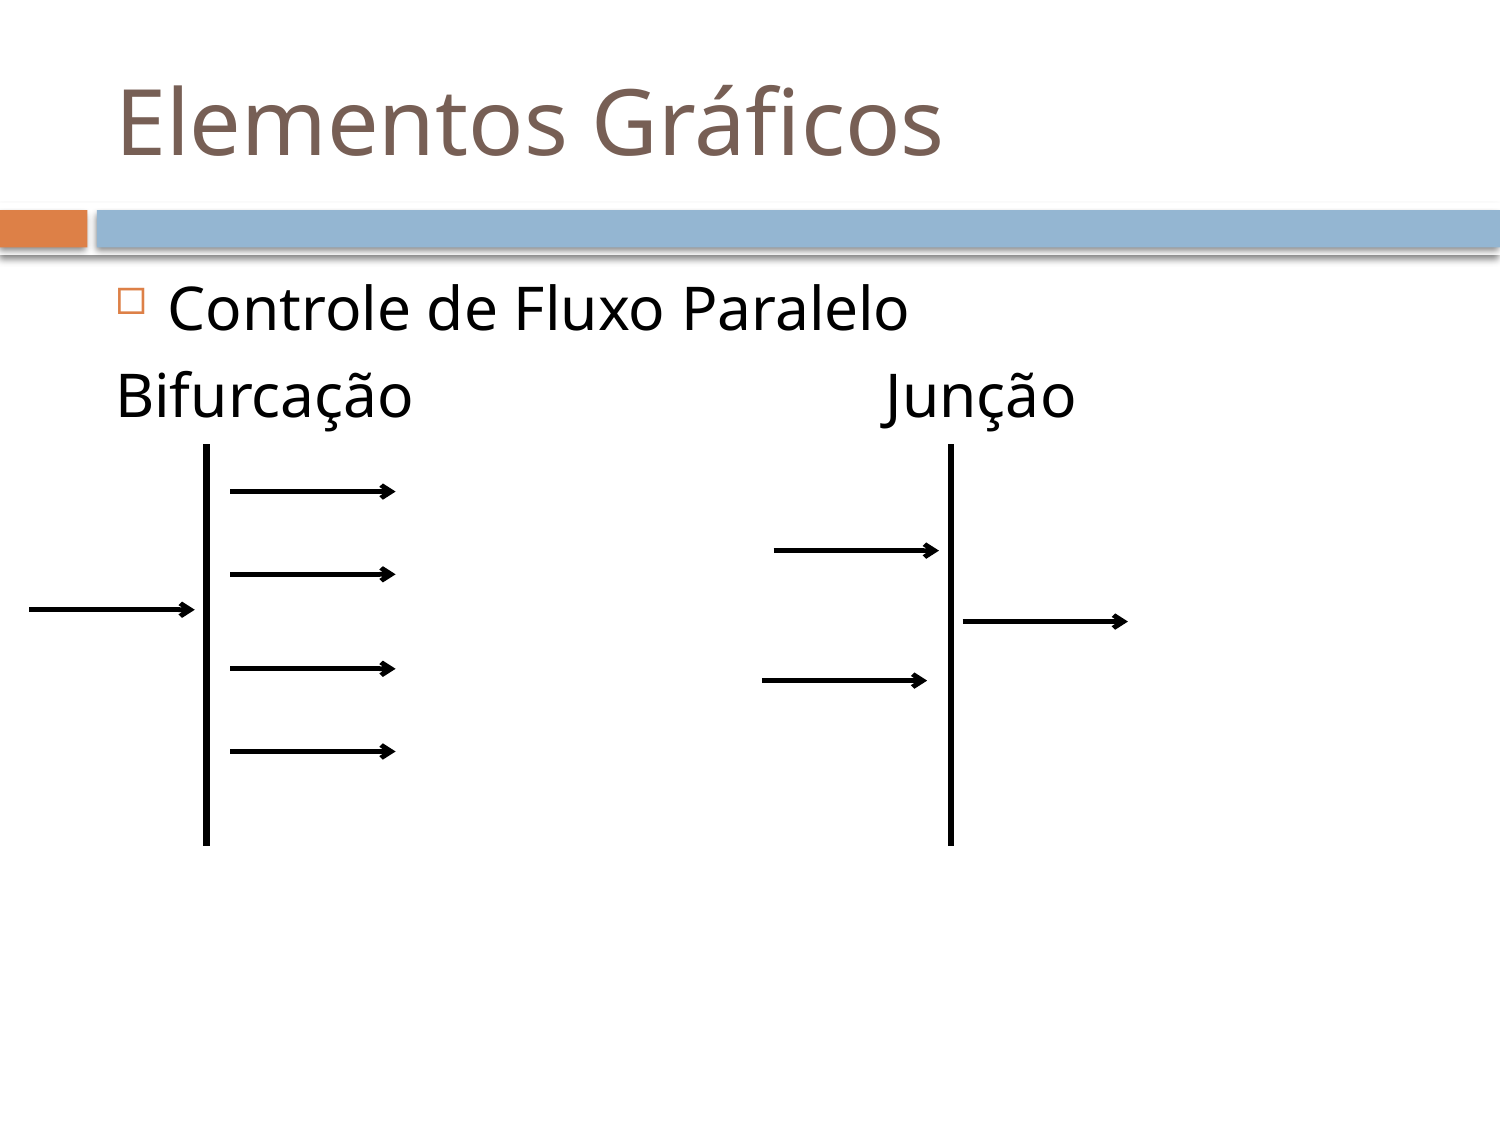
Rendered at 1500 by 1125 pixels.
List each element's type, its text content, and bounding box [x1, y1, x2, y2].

title Elementos Gráficos [100, 37, 1438, 200]
list Controle de Fluxo Paralelo Bifurcação Junção [100, 262, 1438, 1000]
